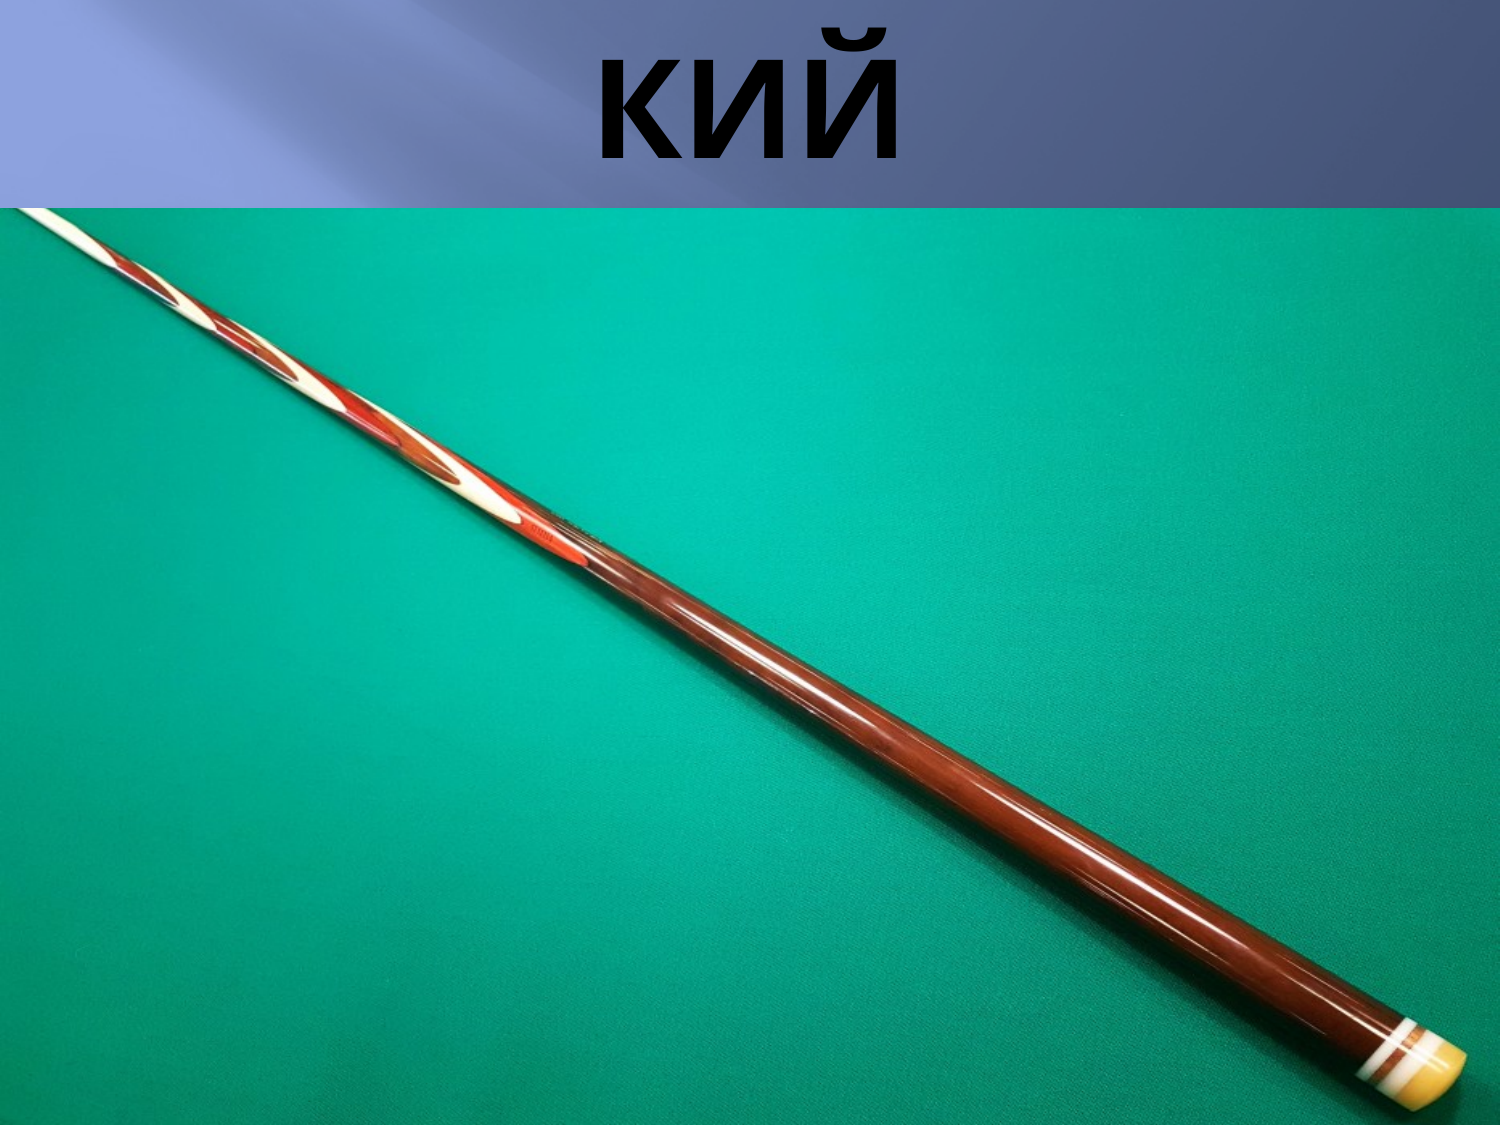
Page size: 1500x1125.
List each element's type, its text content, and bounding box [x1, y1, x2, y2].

title КИЙ [300, 99, 1200, 186]
picture [0, 207, 1500, 1125]
